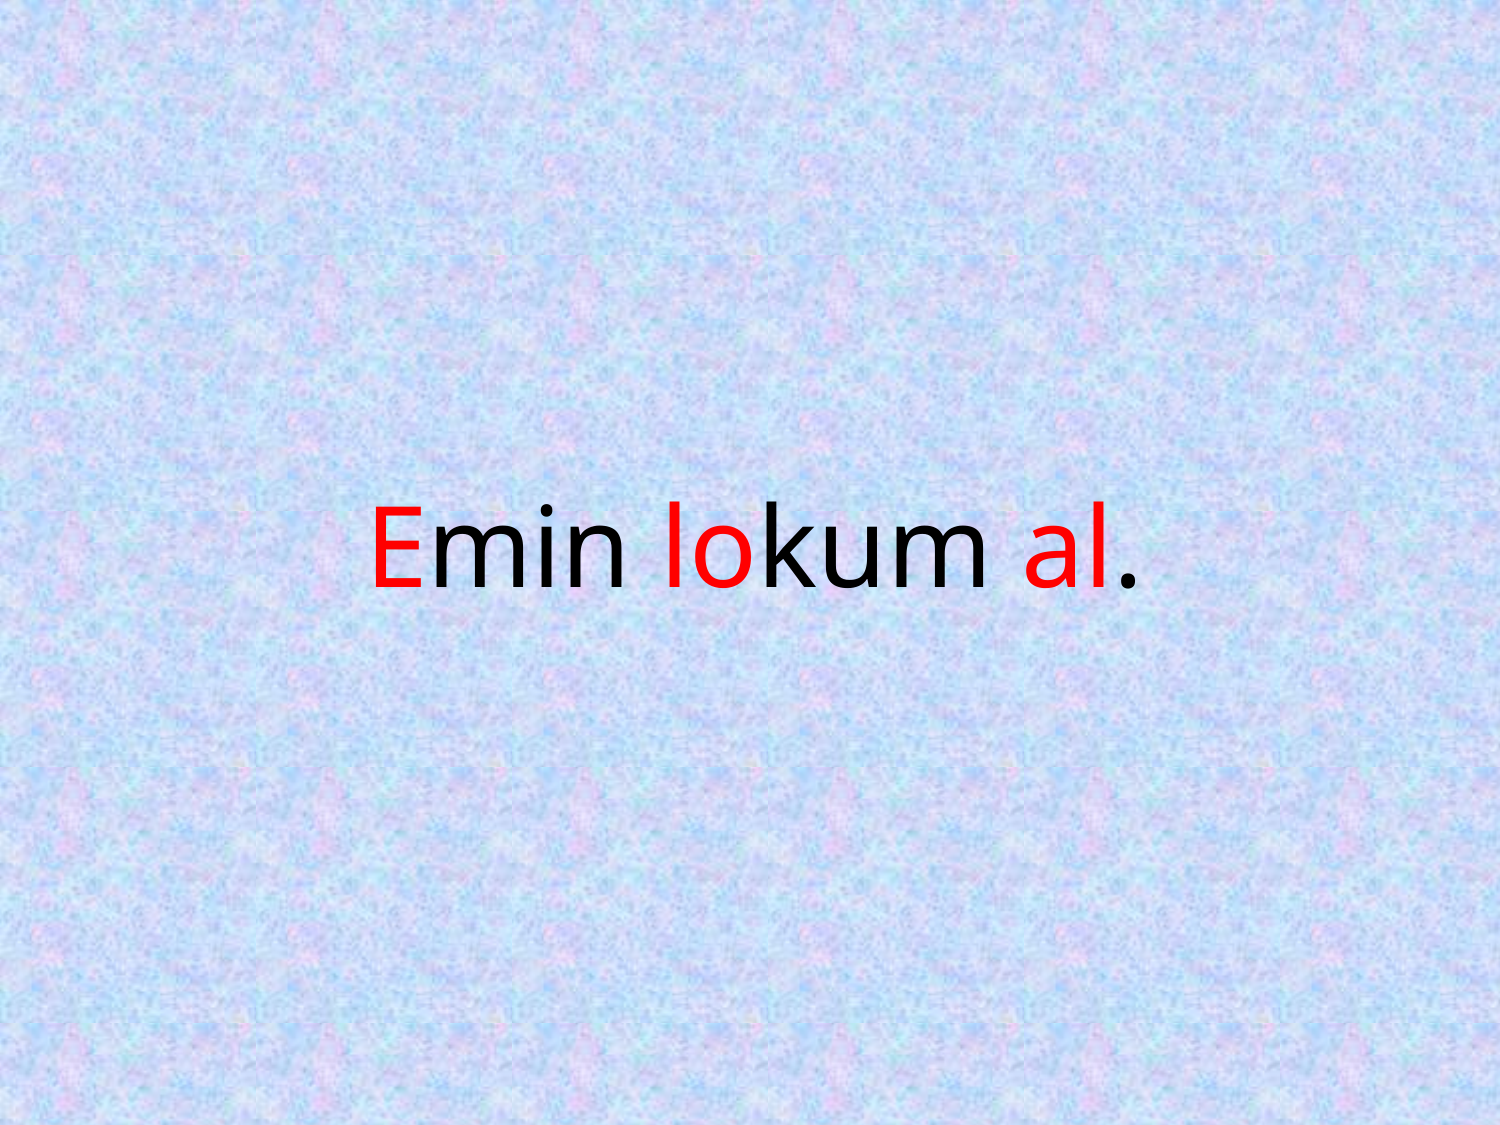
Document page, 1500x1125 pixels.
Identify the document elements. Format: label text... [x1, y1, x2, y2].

title Emin lokum al. [117, 421, 1393, 663]
picture [0, 0, 1500, 1125]
